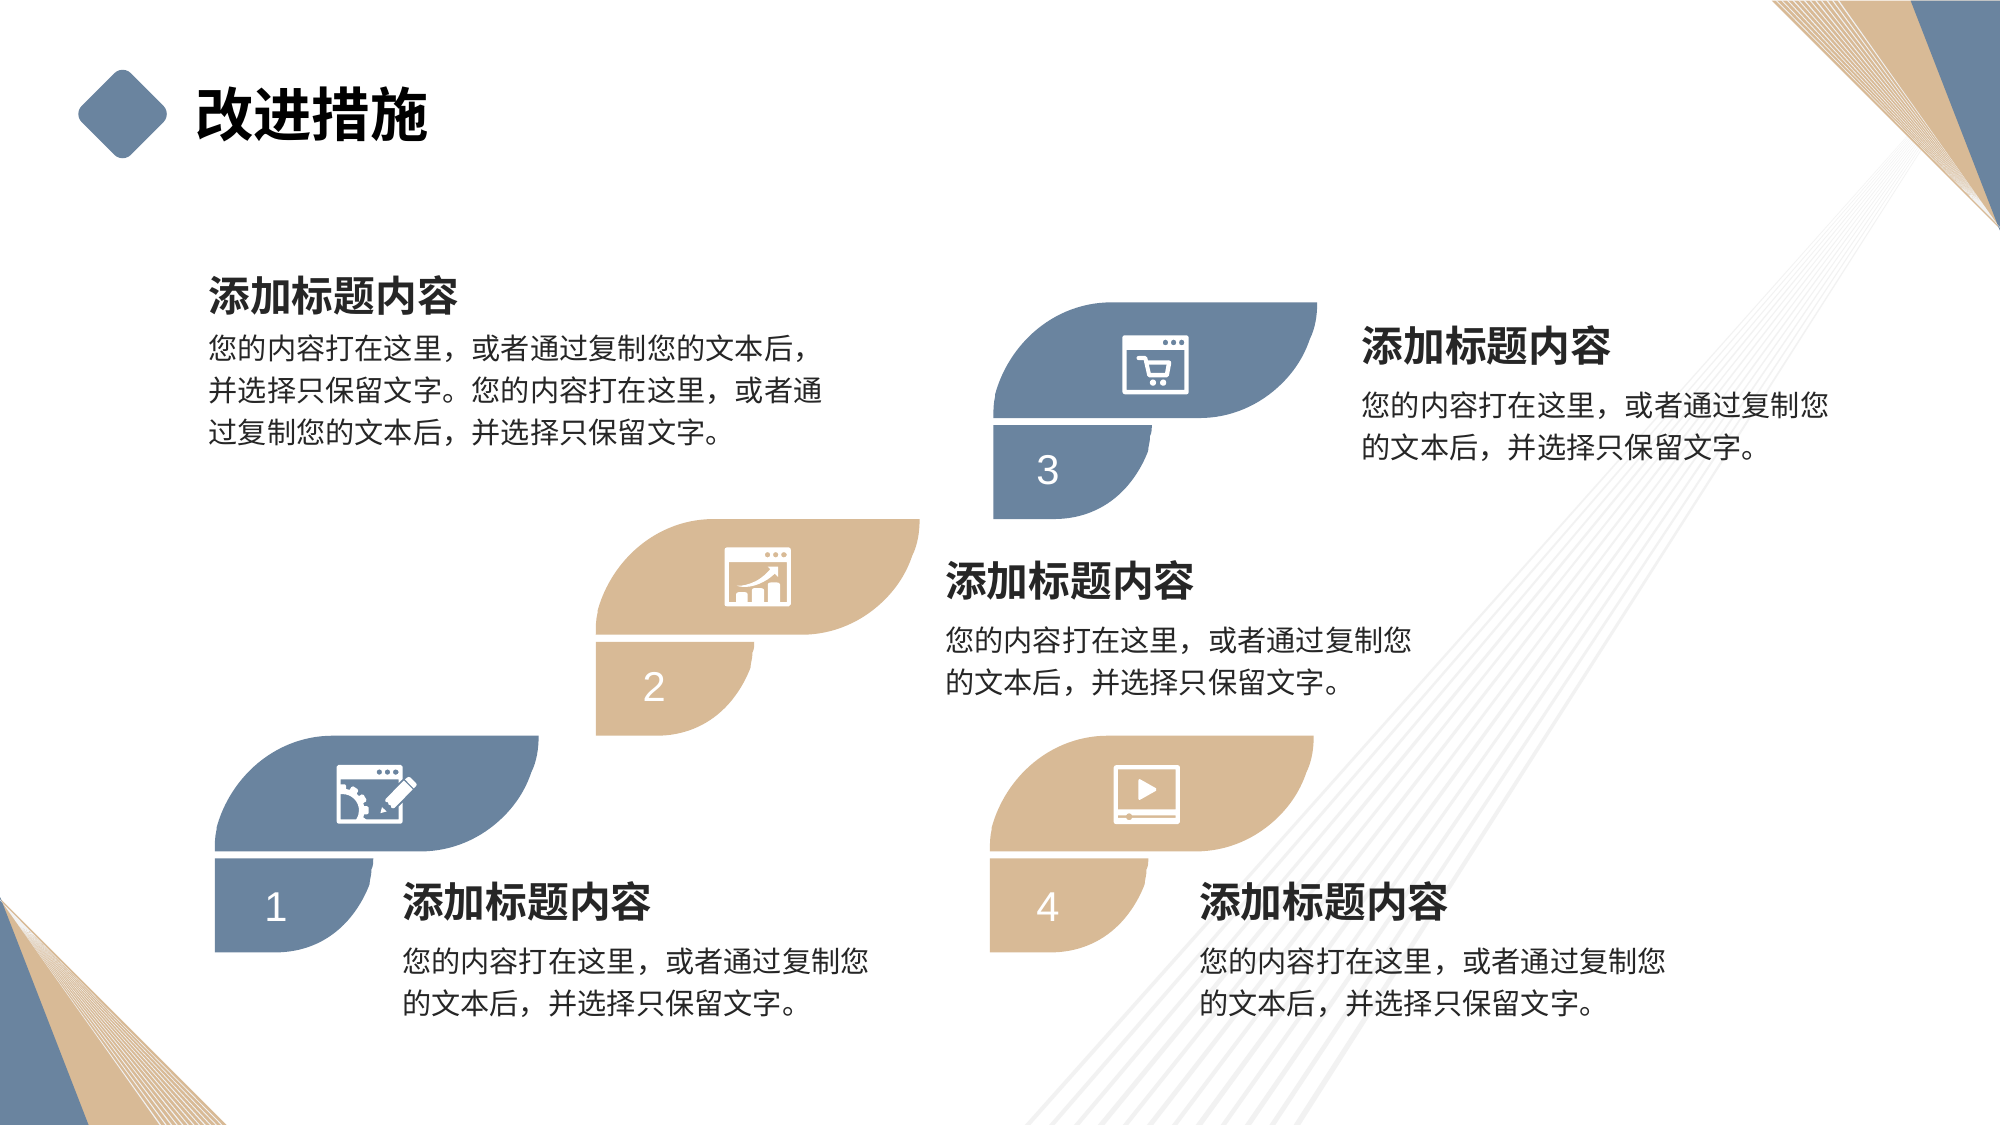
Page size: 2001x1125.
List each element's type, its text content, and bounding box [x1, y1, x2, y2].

text_box 添加标题内容 [539, 858, 775, 934]
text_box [214, 735, 539, 953]
text_box 添加标题内容 [1314, 858, 1572, 934]
text_box 您的内容打在这里，或者通过复制您的文本后，并选择只保留文字。 [1184, 928, 1687, 1028]
text_box 您的内容打在这里，或者通过复制您的文本后，并选择只保留文字。 [387, 928, 890, 1028]
text_box 您的内容打在这里，或者通过复制您的文本后，并选择只保留文字。 [930, 607, 1433, 707]
text_box 添加标题内容 [930, 537, 1318, 613]
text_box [724, 547, 791, 607]
text_box 添加标题内容 [1346, 302, 1734, 378]
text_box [595, 519, 920, 736]
text_box 添加标题内容 [193, 252, 581, 328]
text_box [1113, 765, 1180, 825]
text_box 您的内容打在这里，或者通过复制您的文本后，并选择只保留文字。您的内容打在这里，或者通过复制您的文本后，并选择只保留文字。 [193, 315, 847, 457]
text_box 改进措施 [180, 70, 444, 156]
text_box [989, 735, 1314, 953]
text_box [336, 764, 417, 824]
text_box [1122, 335, 1189, 395]
text_box [77, 68, 168, 160]
text_box 您的内容打在这里，或者通过复制您的文本后，并选择只保留文字。 [1346, 372, 1850, 472]
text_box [993, 302, 1318, 520]
